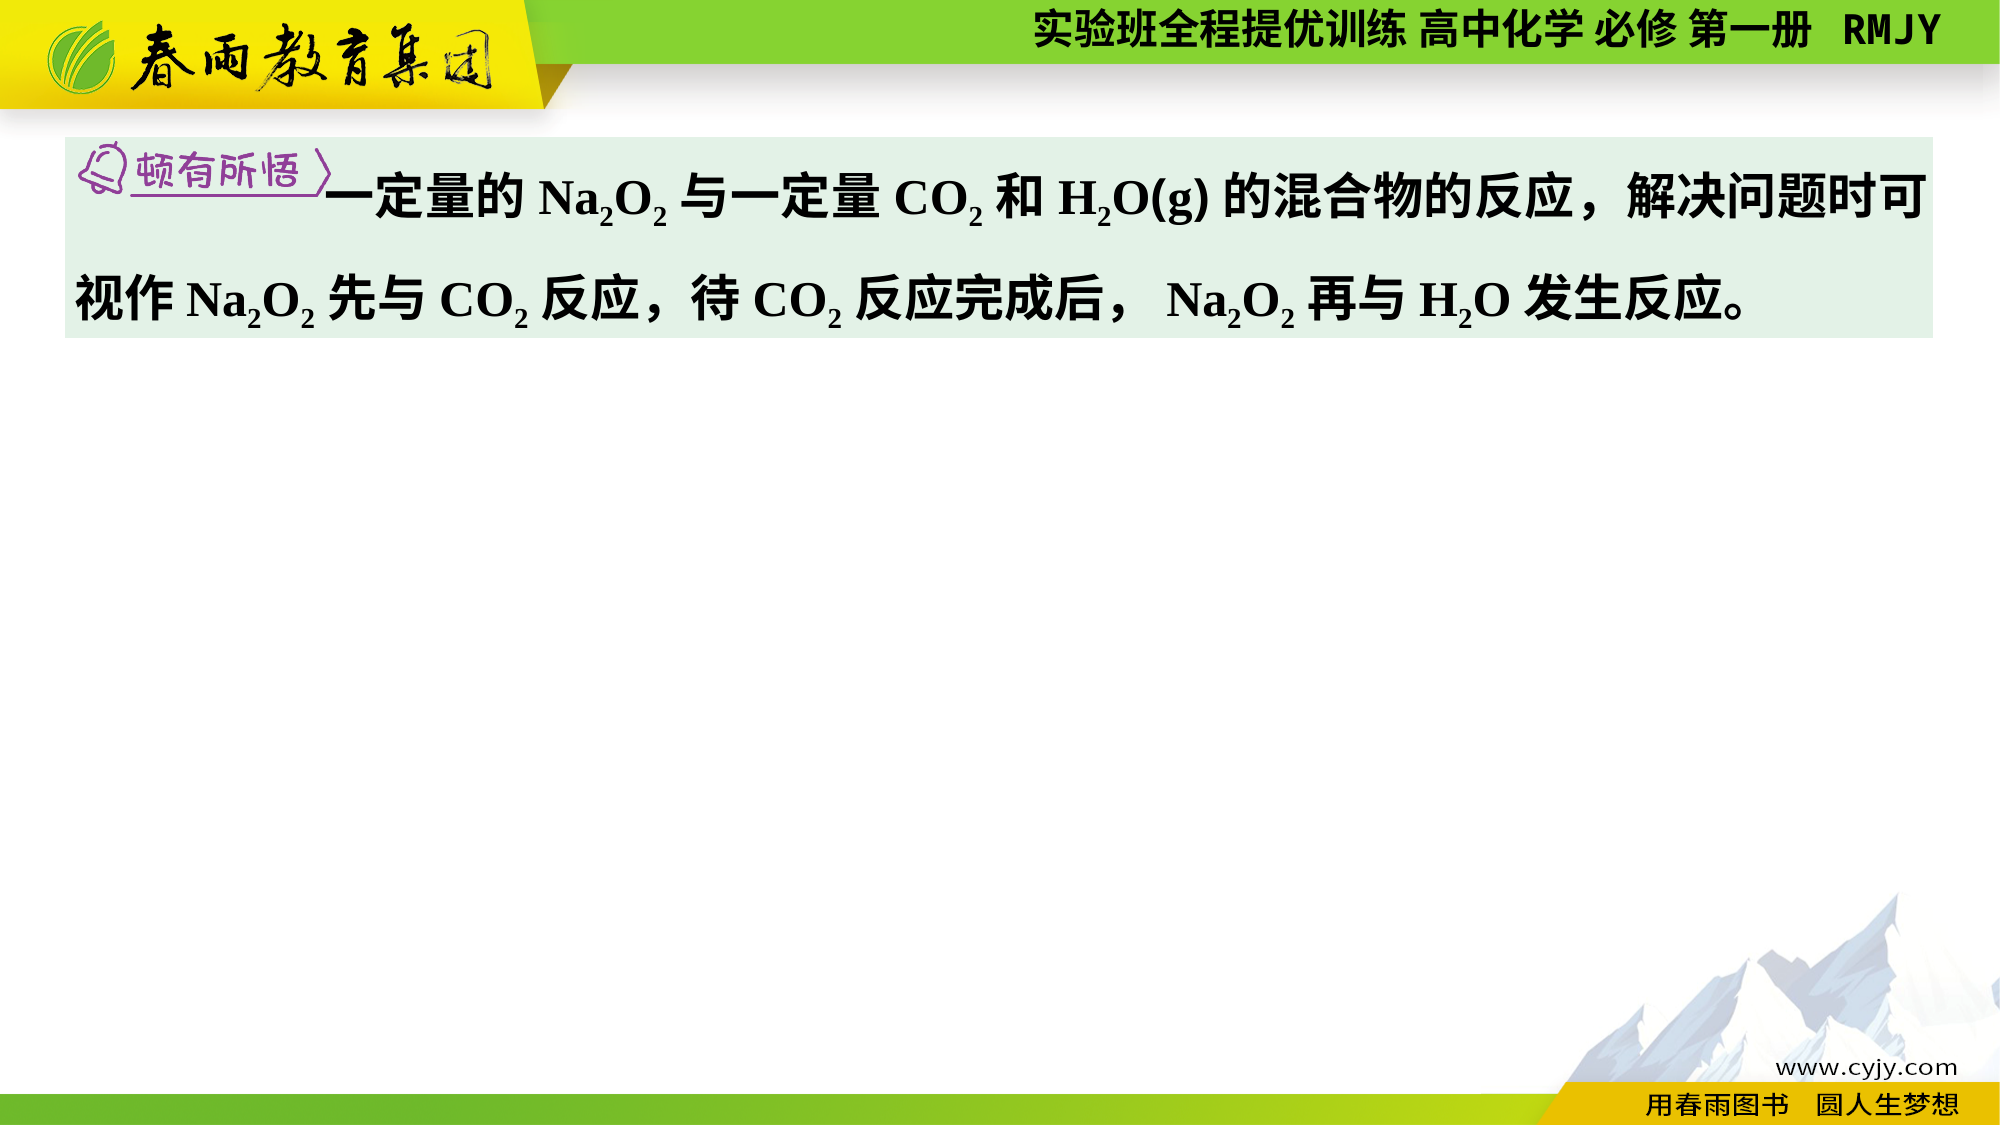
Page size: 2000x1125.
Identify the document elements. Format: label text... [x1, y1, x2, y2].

list 一定量的Na2O2与一定量CO2和H2O(g)的混合物的反应，解决问题时可视作Na2O2先与CO2反应，待CO2反应完成后，Na2O2再与H2O发生反应。 [59, 122, 1944, 320]
picture [0, 0, 2000, 1125]
